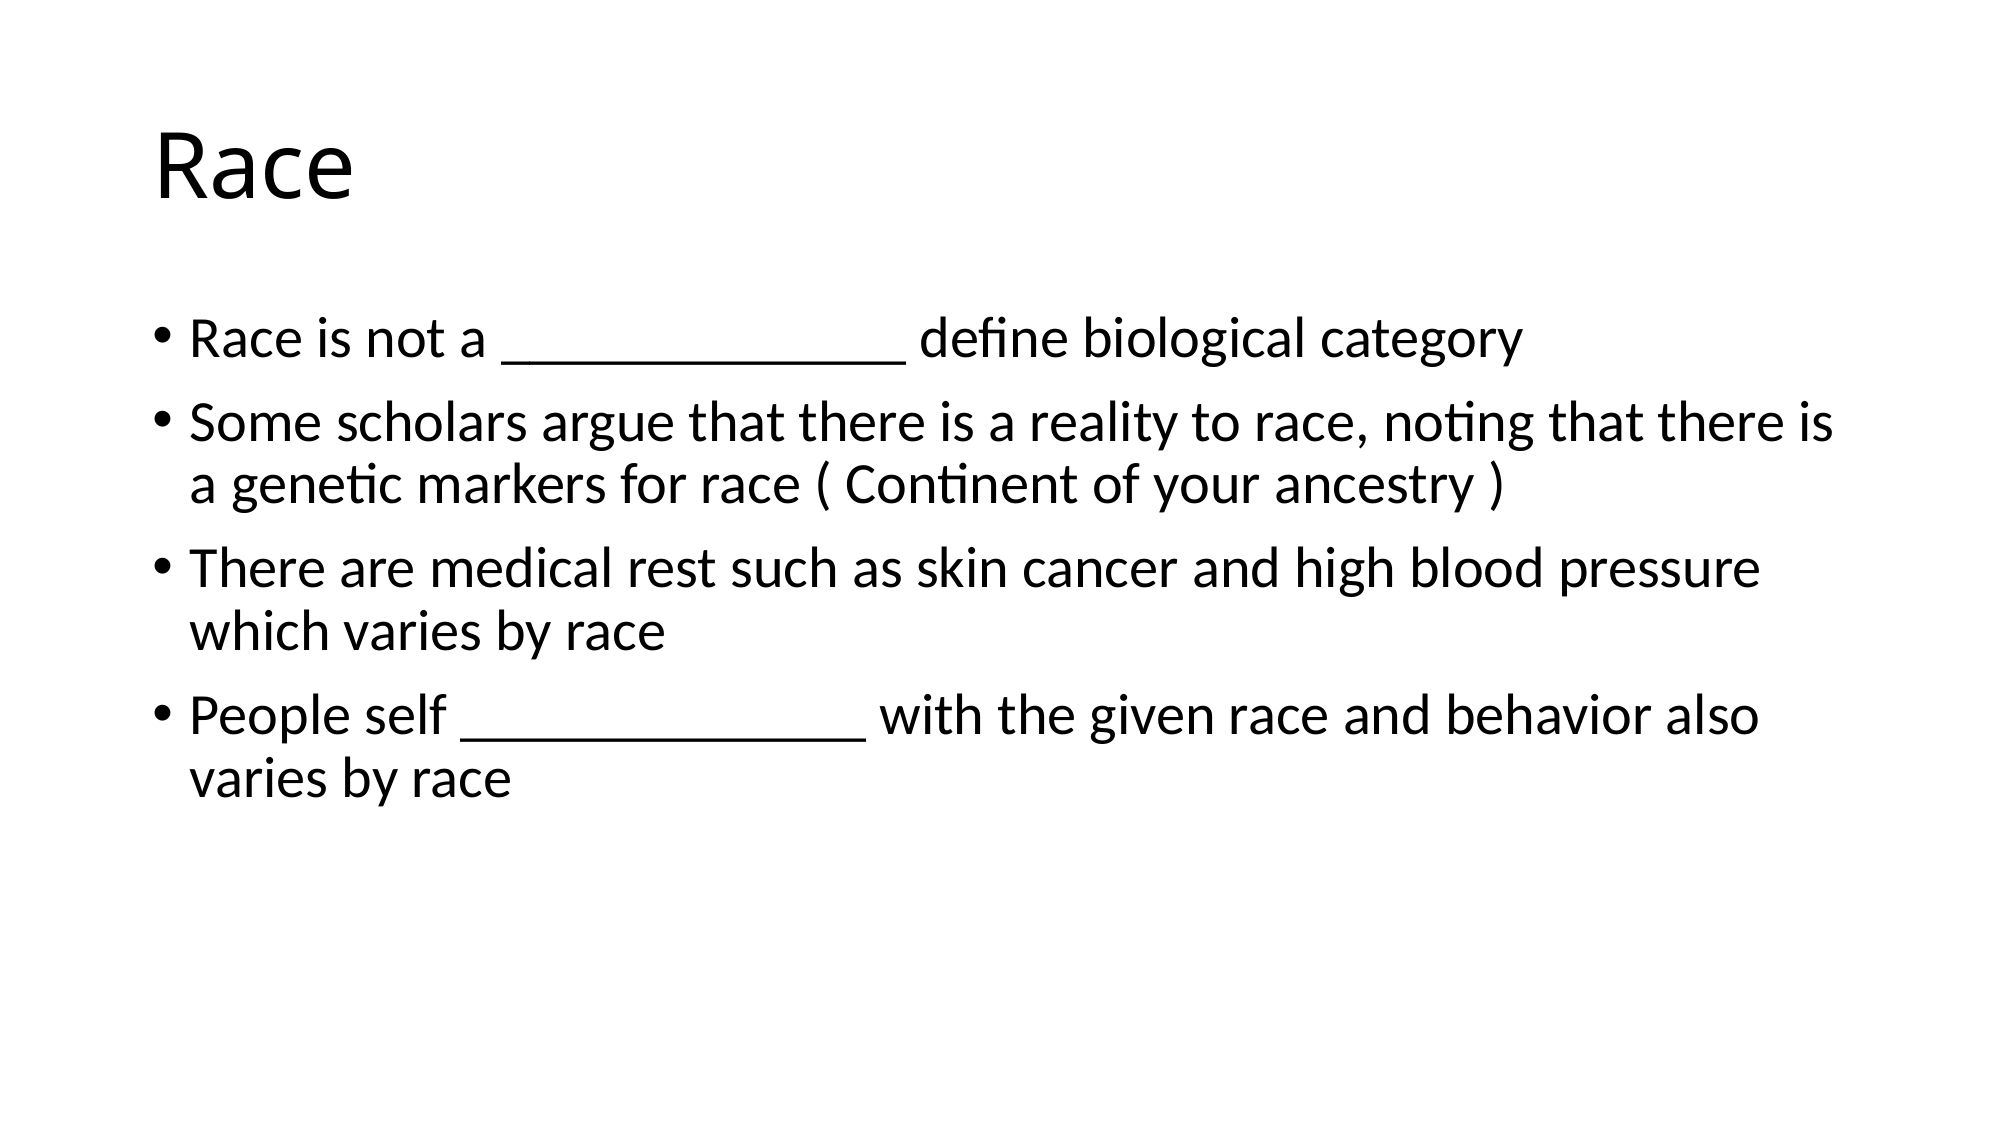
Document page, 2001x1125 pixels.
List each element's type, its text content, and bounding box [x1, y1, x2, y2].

title Race [137, 59, 1863, 278]
list Race is not a ______________ define biological category Some scholars argue that there is a reality to race, noting that there is a genetic markers for race ( Continent of your ancestry ) There are medical rest such as skin cancer and high blood pressure which varies by race People self ______________ with the given race and behavior also varies by race [137, 299, 1863, 1014]
